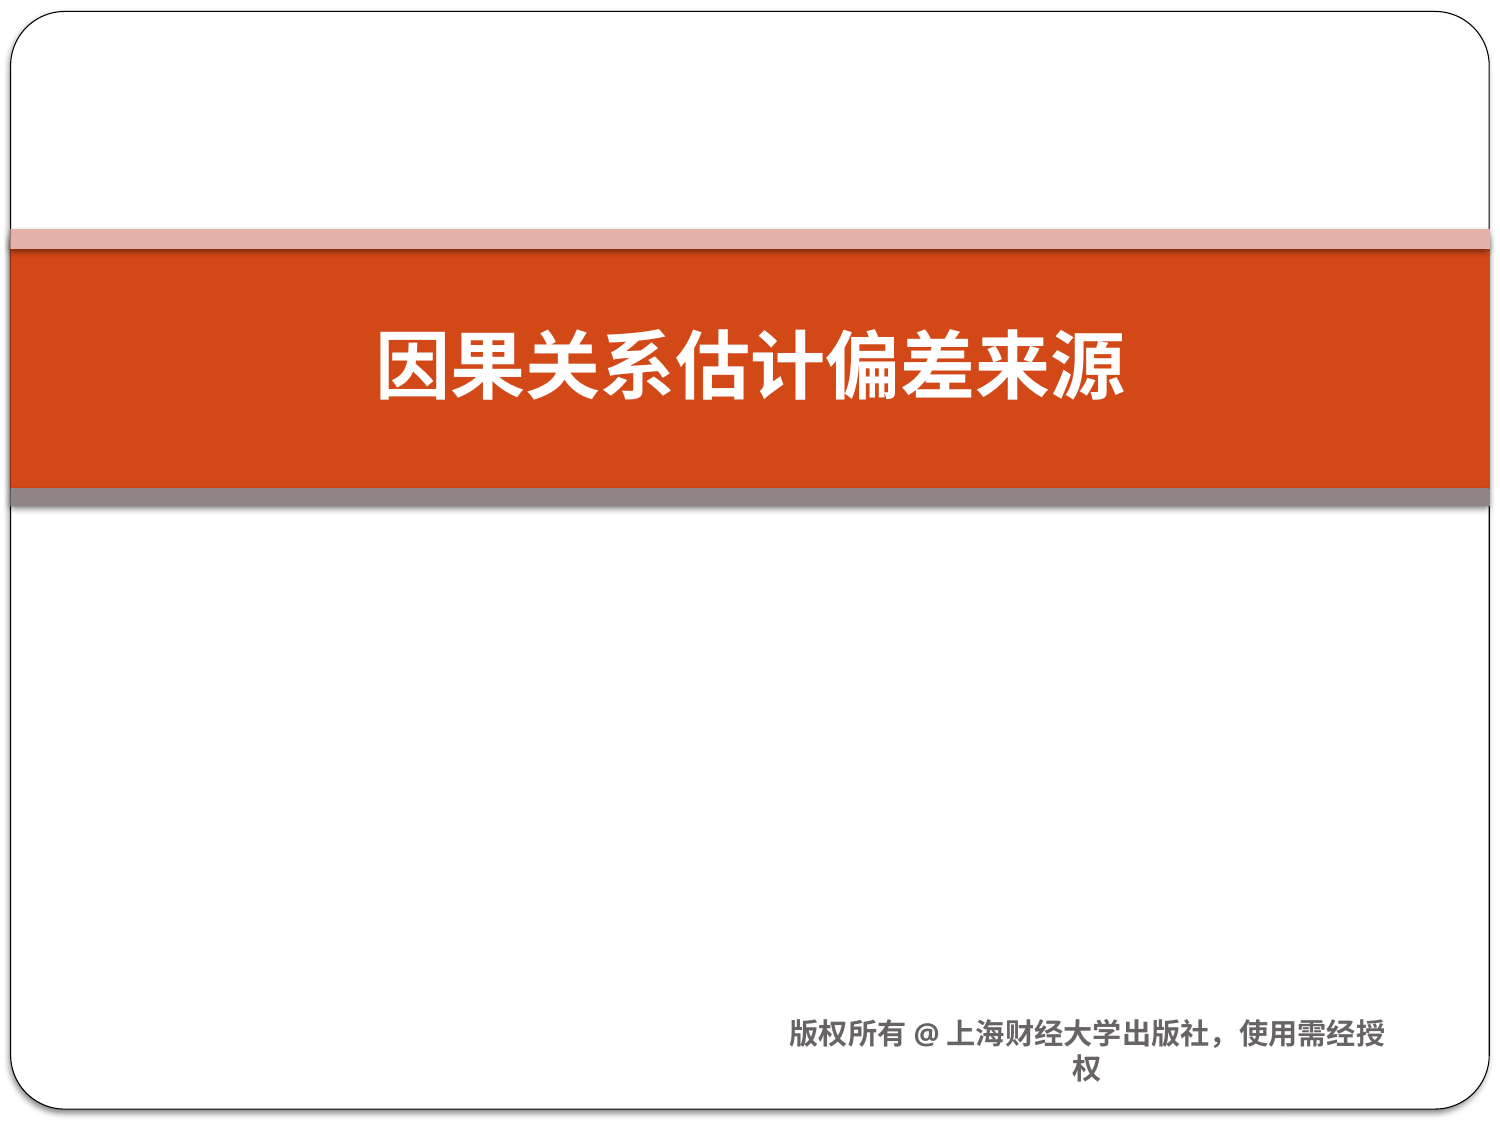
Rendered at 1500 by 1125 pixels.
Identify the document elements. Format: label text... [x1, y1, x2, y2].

footer 版权所有@上海财经大学出版社，使用需经授权 [762, 1012, 1413, 1088]
title 因果关系估计偏差来源 [75, 247, 1425, 489]
